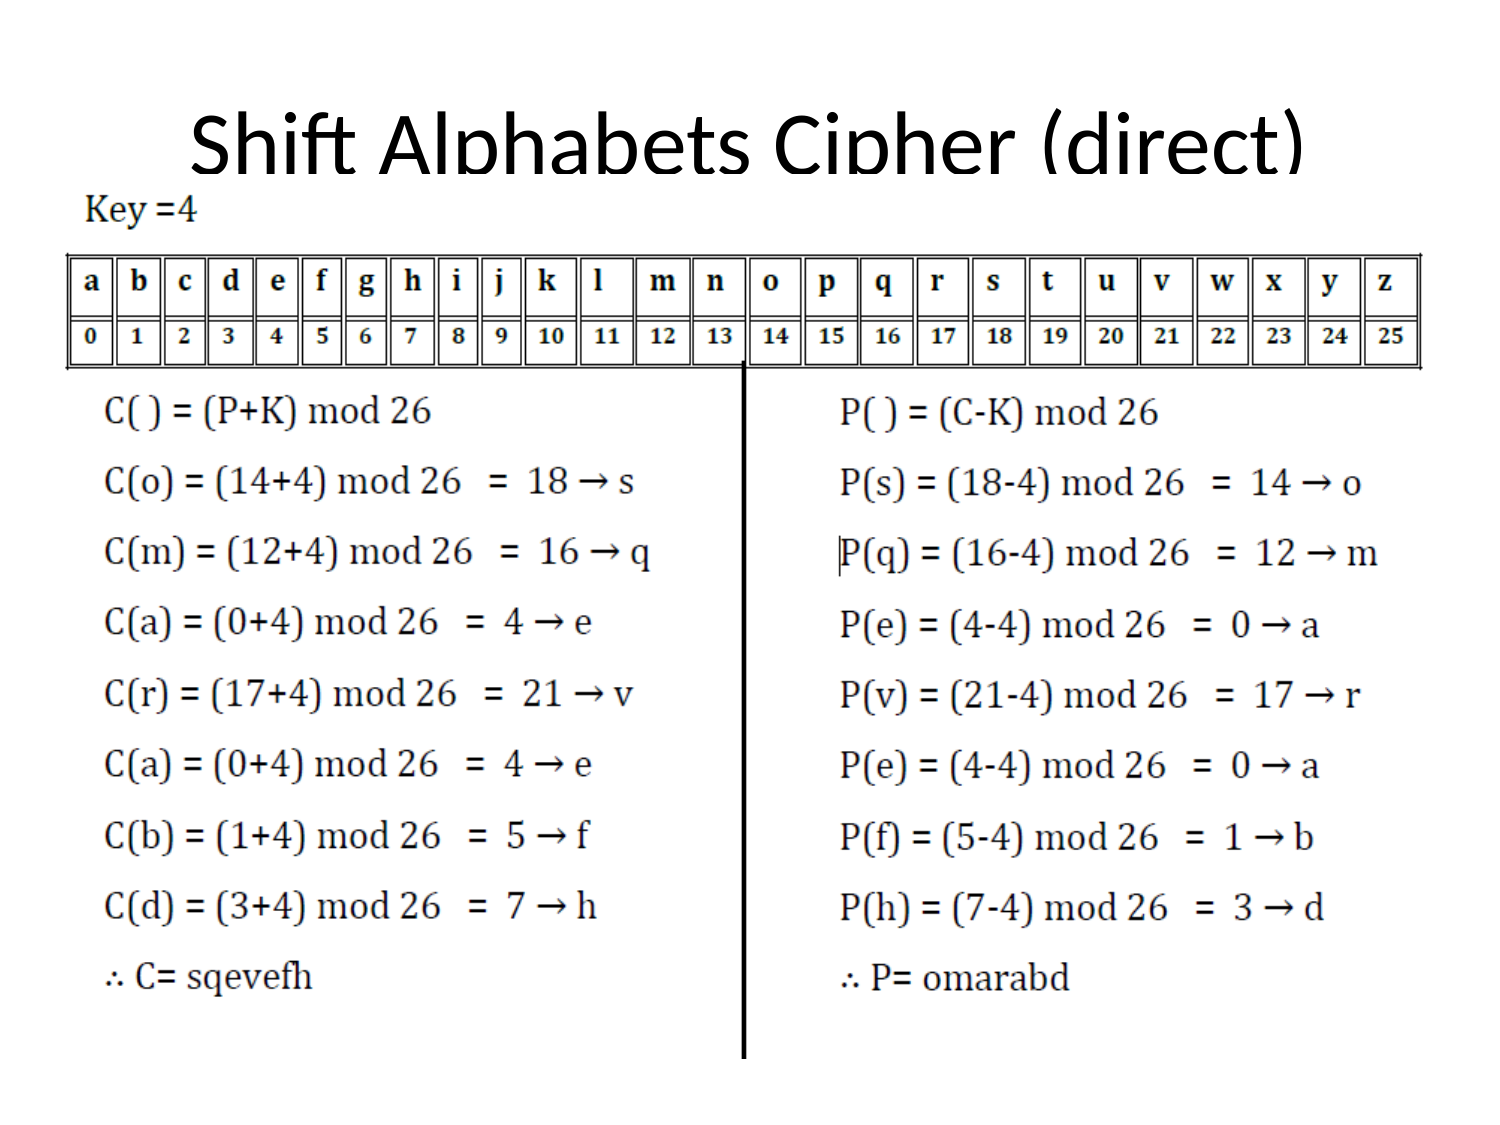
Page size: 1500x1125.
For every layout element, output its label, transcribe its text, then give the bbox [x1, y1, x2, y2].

picture [37, 174, 1444, 1059]
title Shift Alphabets Cipher (direct) [75, 45, 1425, 173]
